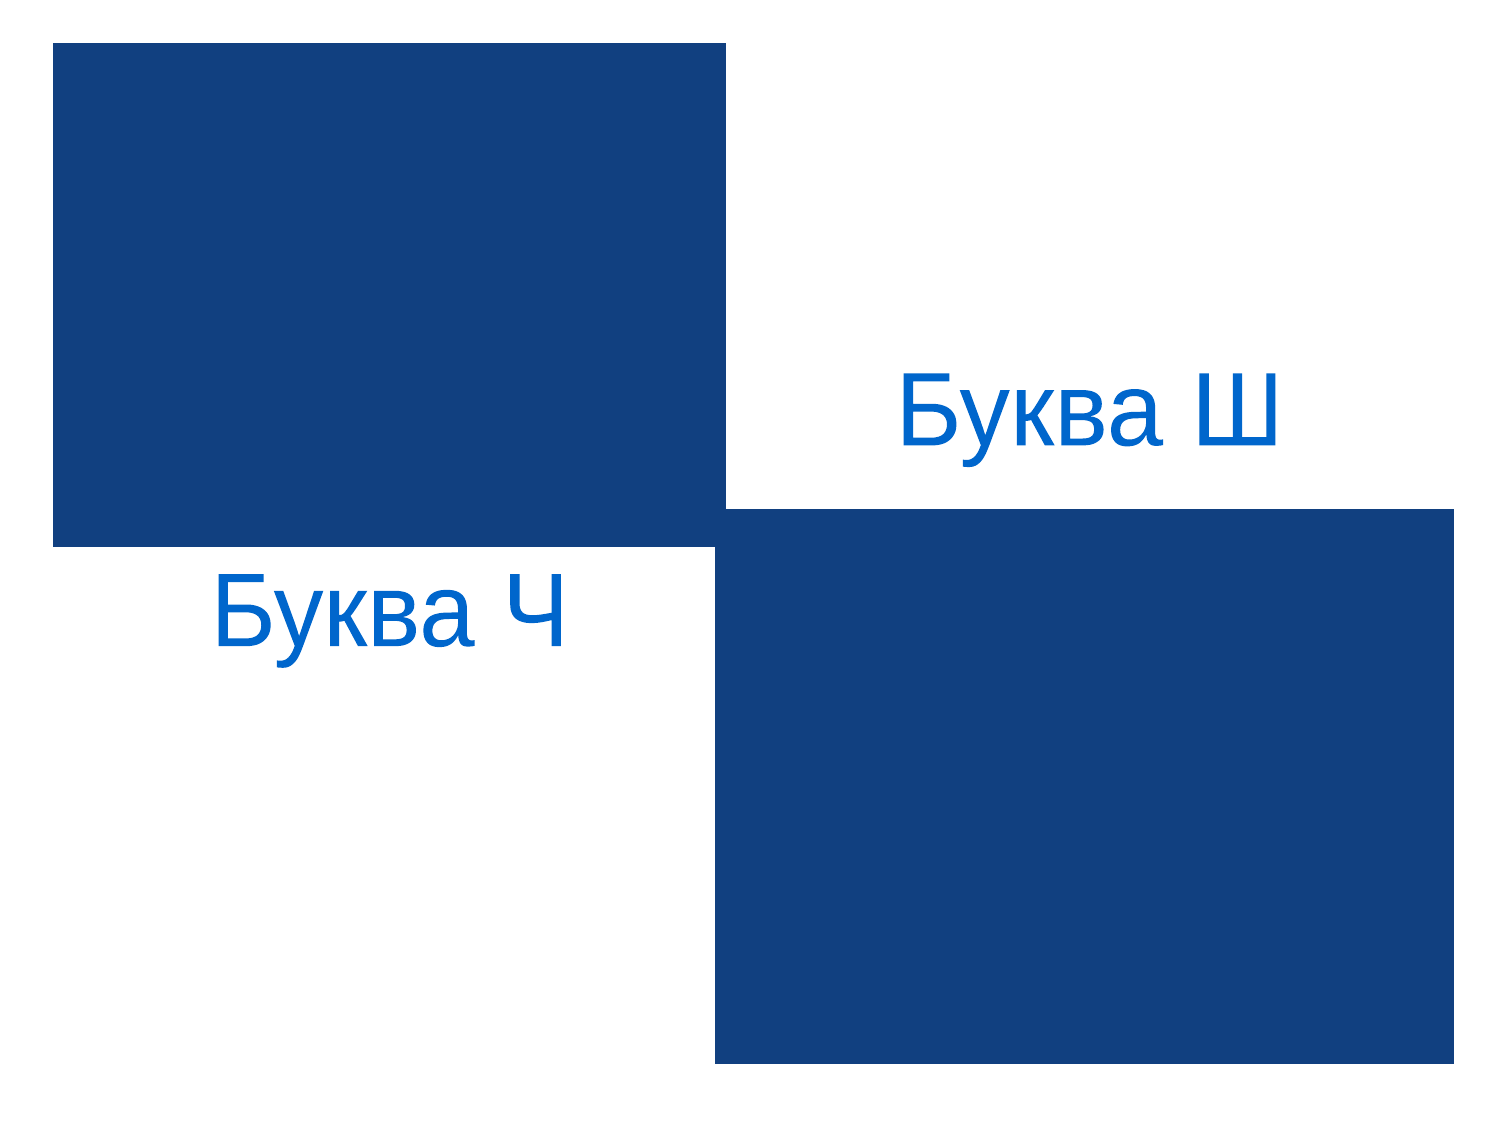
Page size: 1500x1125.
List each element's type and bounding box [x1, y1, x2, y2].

text_box [52, 42, 727, 548]
text_box [714, 508, 1455, 1065]
